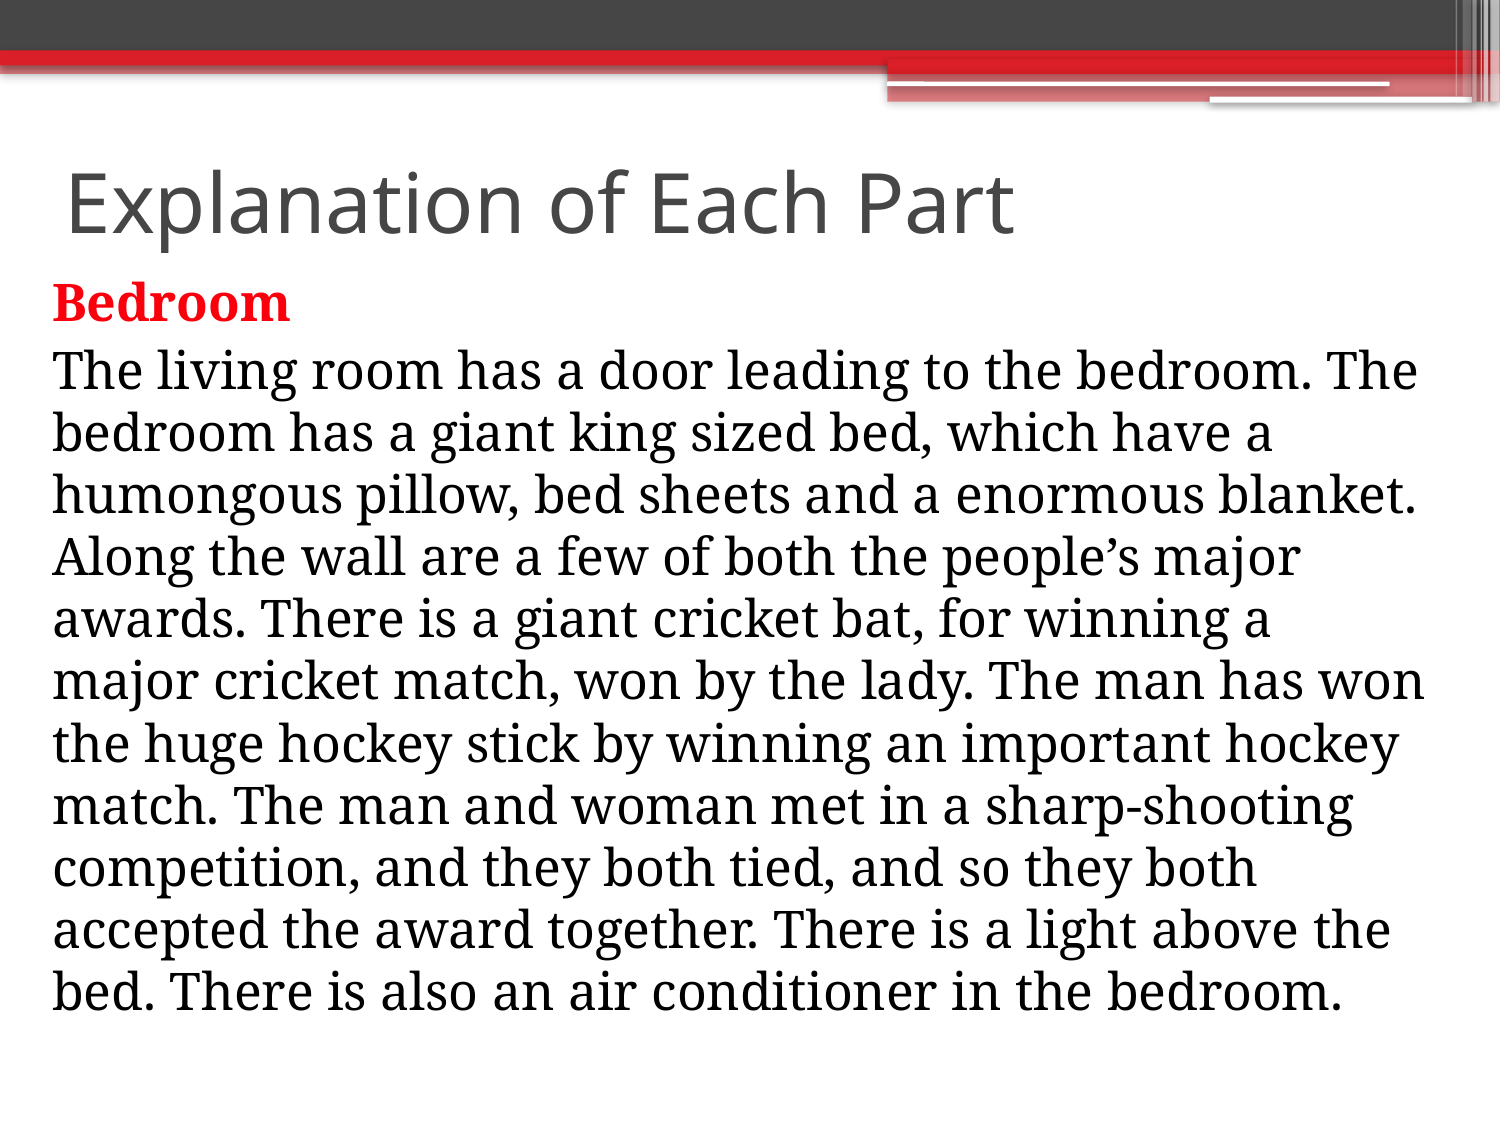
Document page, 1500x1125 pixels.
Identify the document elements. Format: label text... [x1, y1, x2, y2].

list Bedroom The living room has a door leading to the bedroom. The bedroom has a giant king sized bed, which have a humongous pillow, bed sheets and a enormous blanket. Along the wall are a few of both the people’s major awards. There is a giant cricket bat, for winning a major cricket match, won by the lady. The man has won the huge hockey stick by winning an important hockey match. The man and woman met in a sharp-shooting competition, and they both tied, and so they both accepted the award together. There is a light above the bed. There is also an air conditioner in the bedroom. [37, 262, 1450, 1075]
title Explanation of Each Part [50, 112, 1400, 262]
